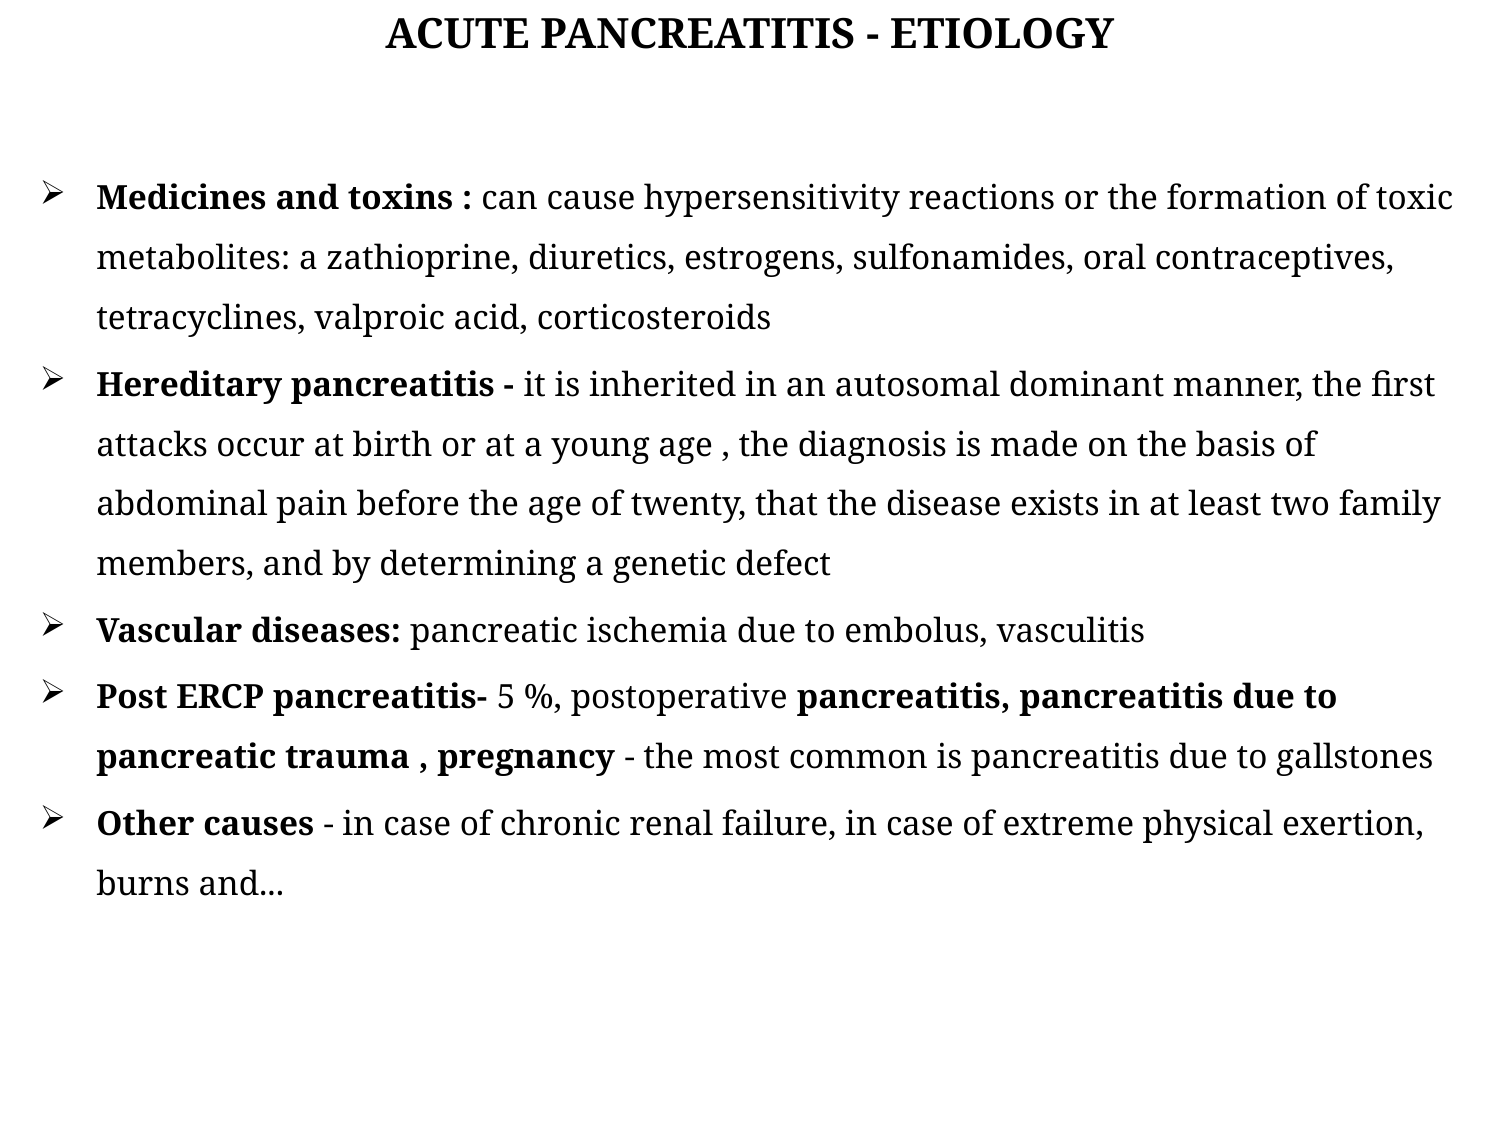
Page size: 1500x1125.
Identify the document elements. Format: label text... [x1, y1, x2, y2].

list Medicines and toxins : can cause hypersensitivity reactions or the formation of toxic metabolites: a zathioprine, diuretics, estrogens, sulfonamides, oral contraceptives, tetracyclines, valproic acid, corticosteroids Hereditary pancreatitis - it is inherited in an autosomal dominant manner, the first attacks occur at birth or at a young age , the diagnosis is made on the basis of abdominal pain before the age of twenty, that the disease exists in at least two family members, and by determining a genetic defect Vascular diseases: pancreatic ischemia due to embolus, vasculitis Post ERCP pancreatitis- 5 %, postoperative pancreatitis, pancreatitis due to pancreatic trauma , pregnancy - the most common is pancreatitis due to gallstones Other causes - in case of chronic renal failure, in case of extreme physical exertion, burns and... [24, 149, 1500, 1075]
text_box ACUTE PANCREATITIS - ETIOLOGY [0, 0, 1500, 63]
